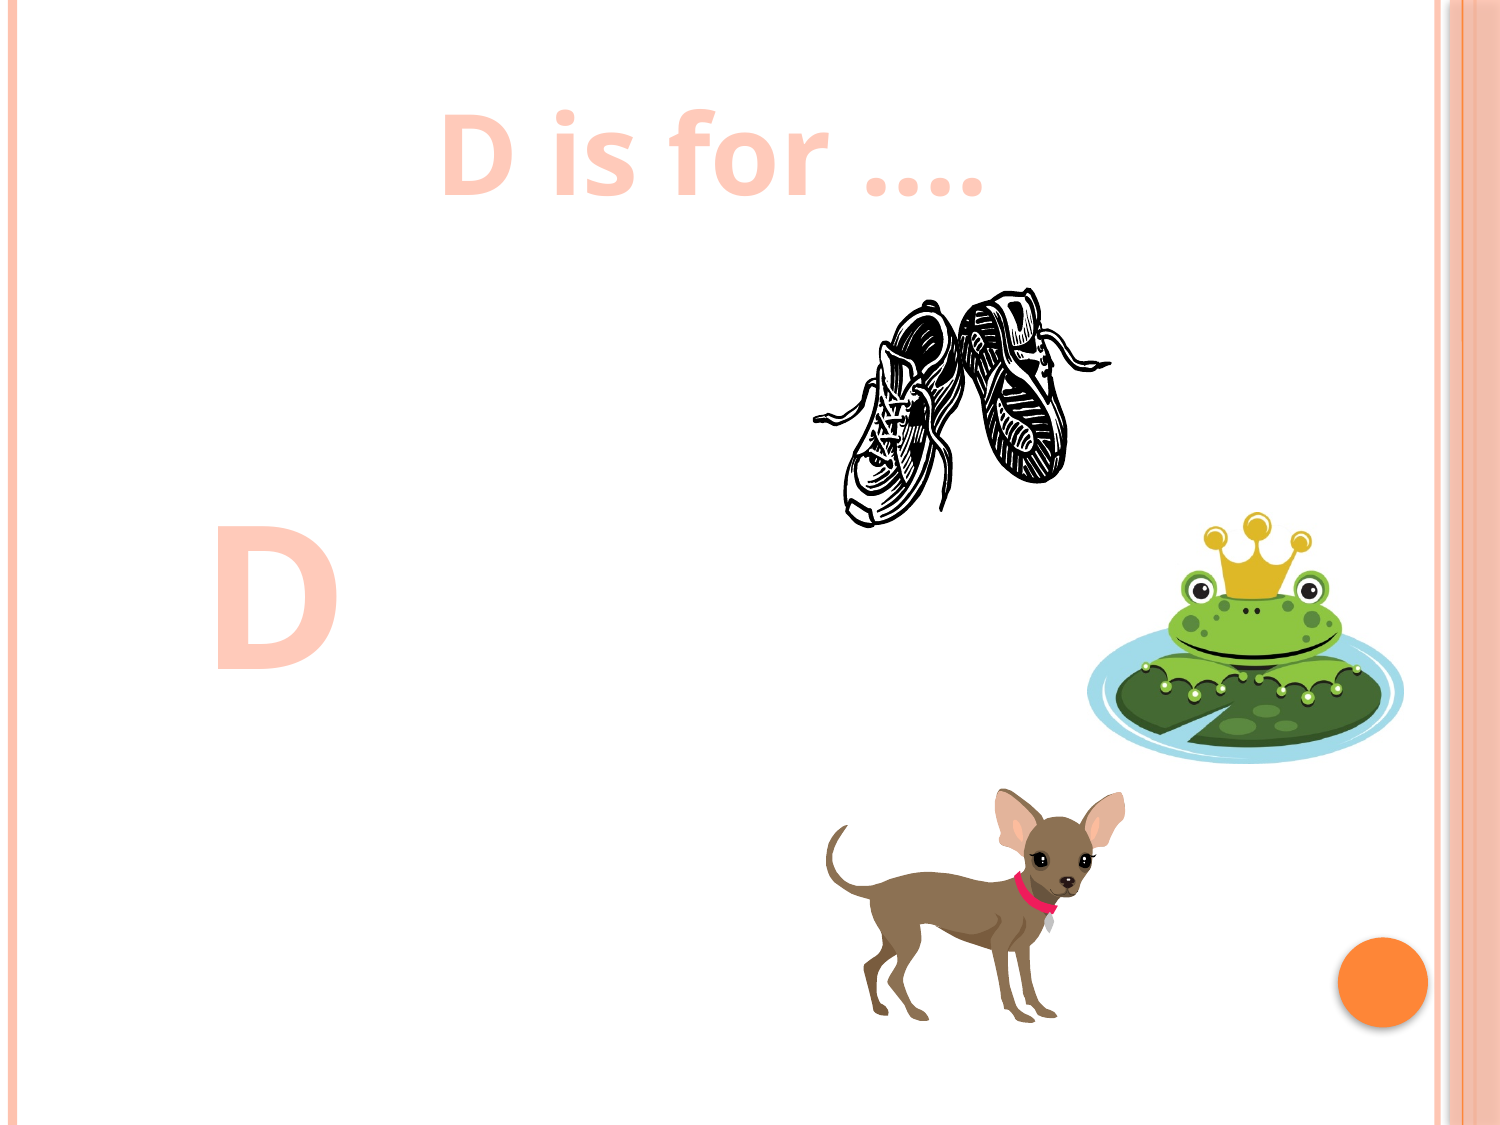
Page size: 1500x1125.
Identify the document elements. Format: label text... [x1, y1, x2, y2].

text_box D [185, 462, 364, 718]
picture [811, 286, 1113, 531]
text_box D is for …. [224, 74, 1200, 225]
picture [824, 786, 1127, 1025]
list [1086, 511, 1405, 764]
